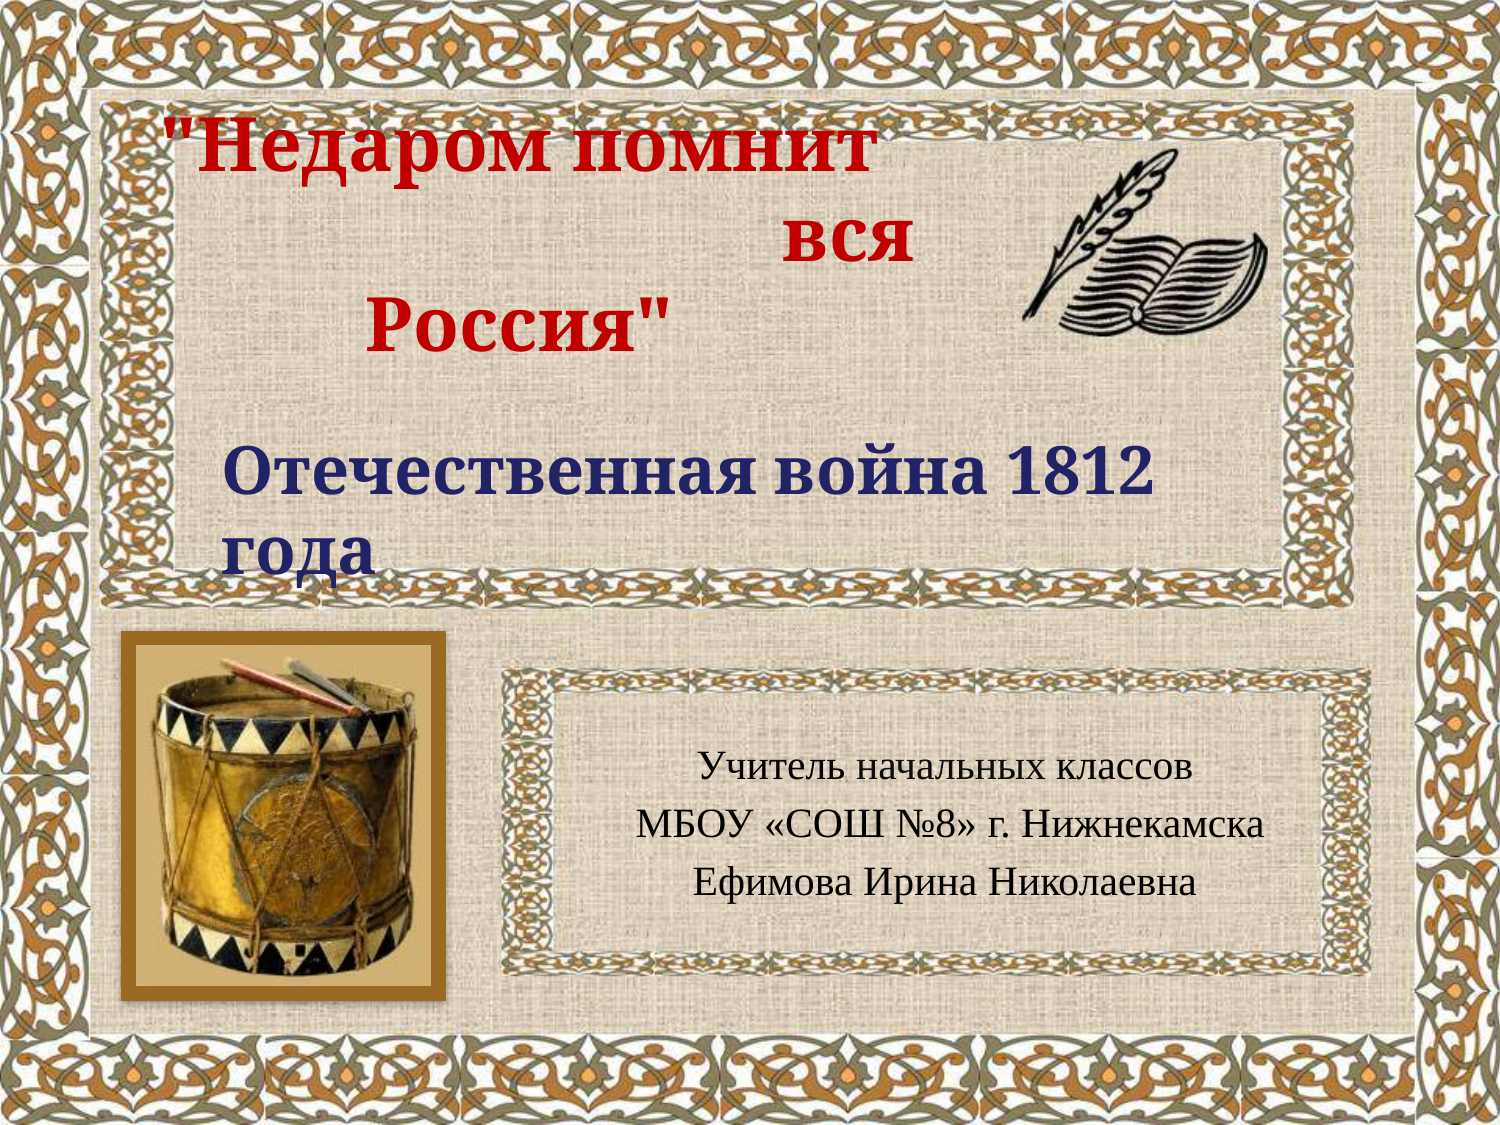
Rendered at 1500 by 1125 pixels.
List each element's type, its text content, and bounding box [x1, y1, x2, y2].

title "Недаром помнит вся Россия" [0, 155, 1093, 398]
picture [0, 0, 1500, 1125]
text_box Отечественная война 1812 года [206, 420, 1258, 596]
subtitle Учитель начальных классов МБОУ «СОШ №8» г. Нижнекамска Ефимова Ирина Николаевна [560, 729, 1330, 1125]
